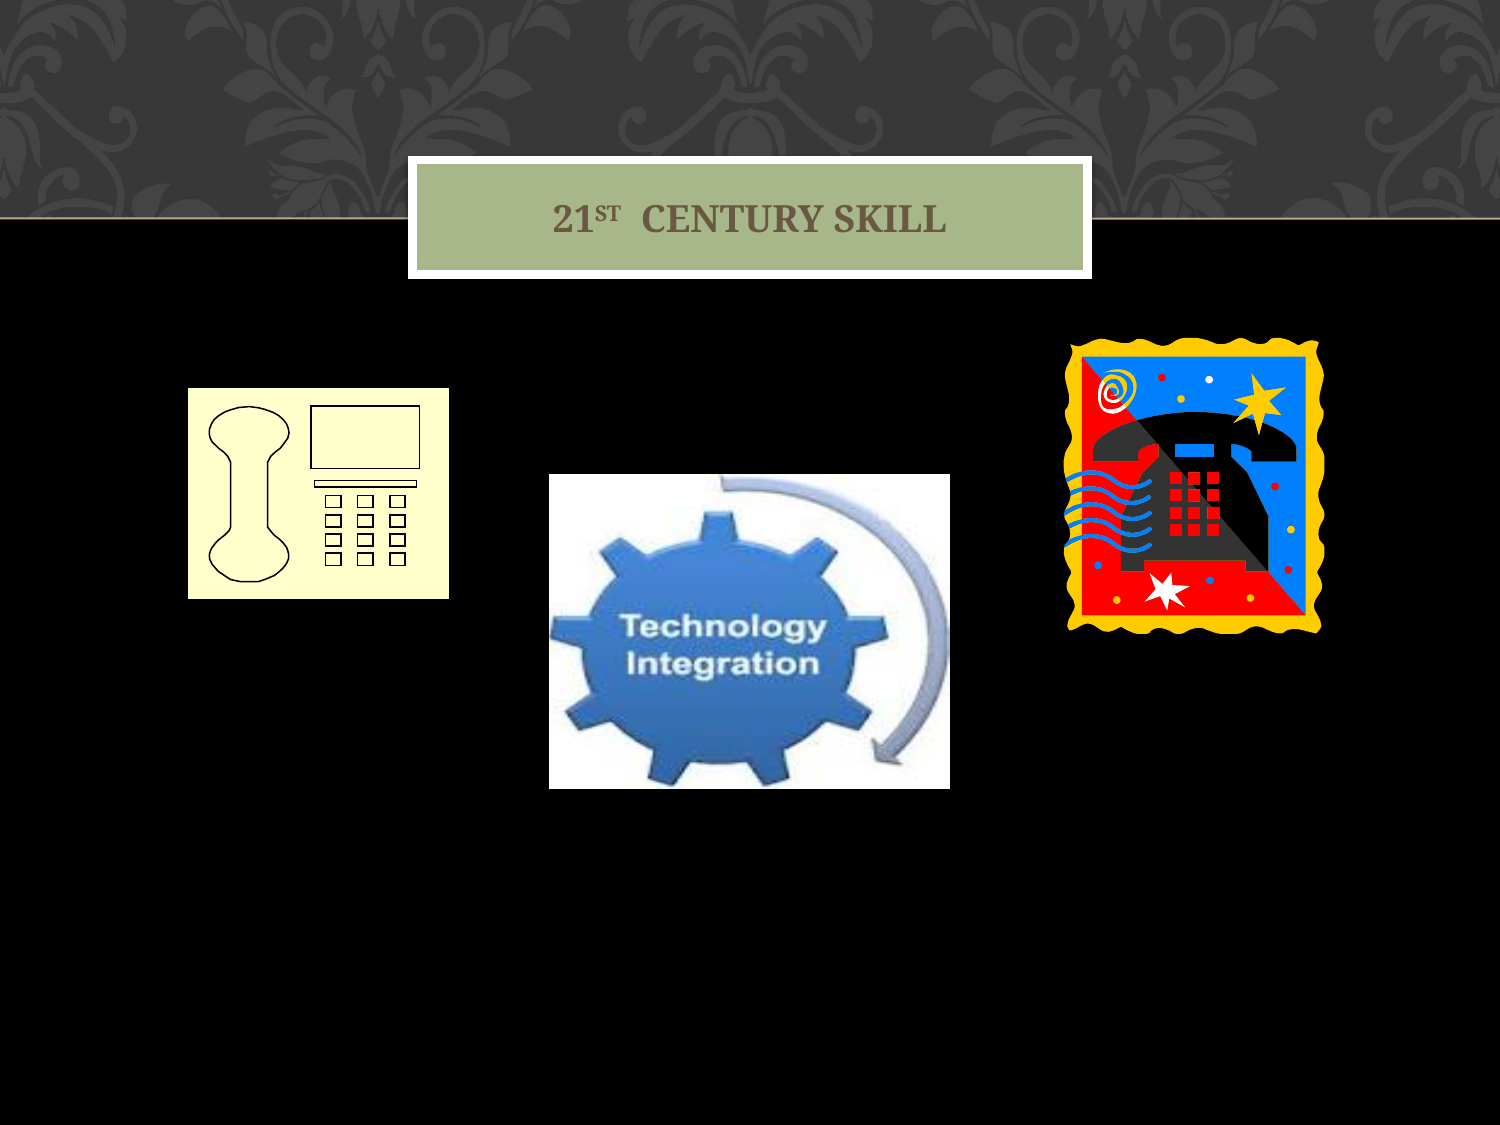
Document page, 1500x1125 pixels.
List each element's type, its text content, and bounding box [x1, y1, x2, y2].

title 21st CENTURY SKILL [408, 156, 1092, 279]
picture [1062, 337, 1326, 635]
text_box [187, 387, 451, 600]
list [549, 474, 951, 789]
